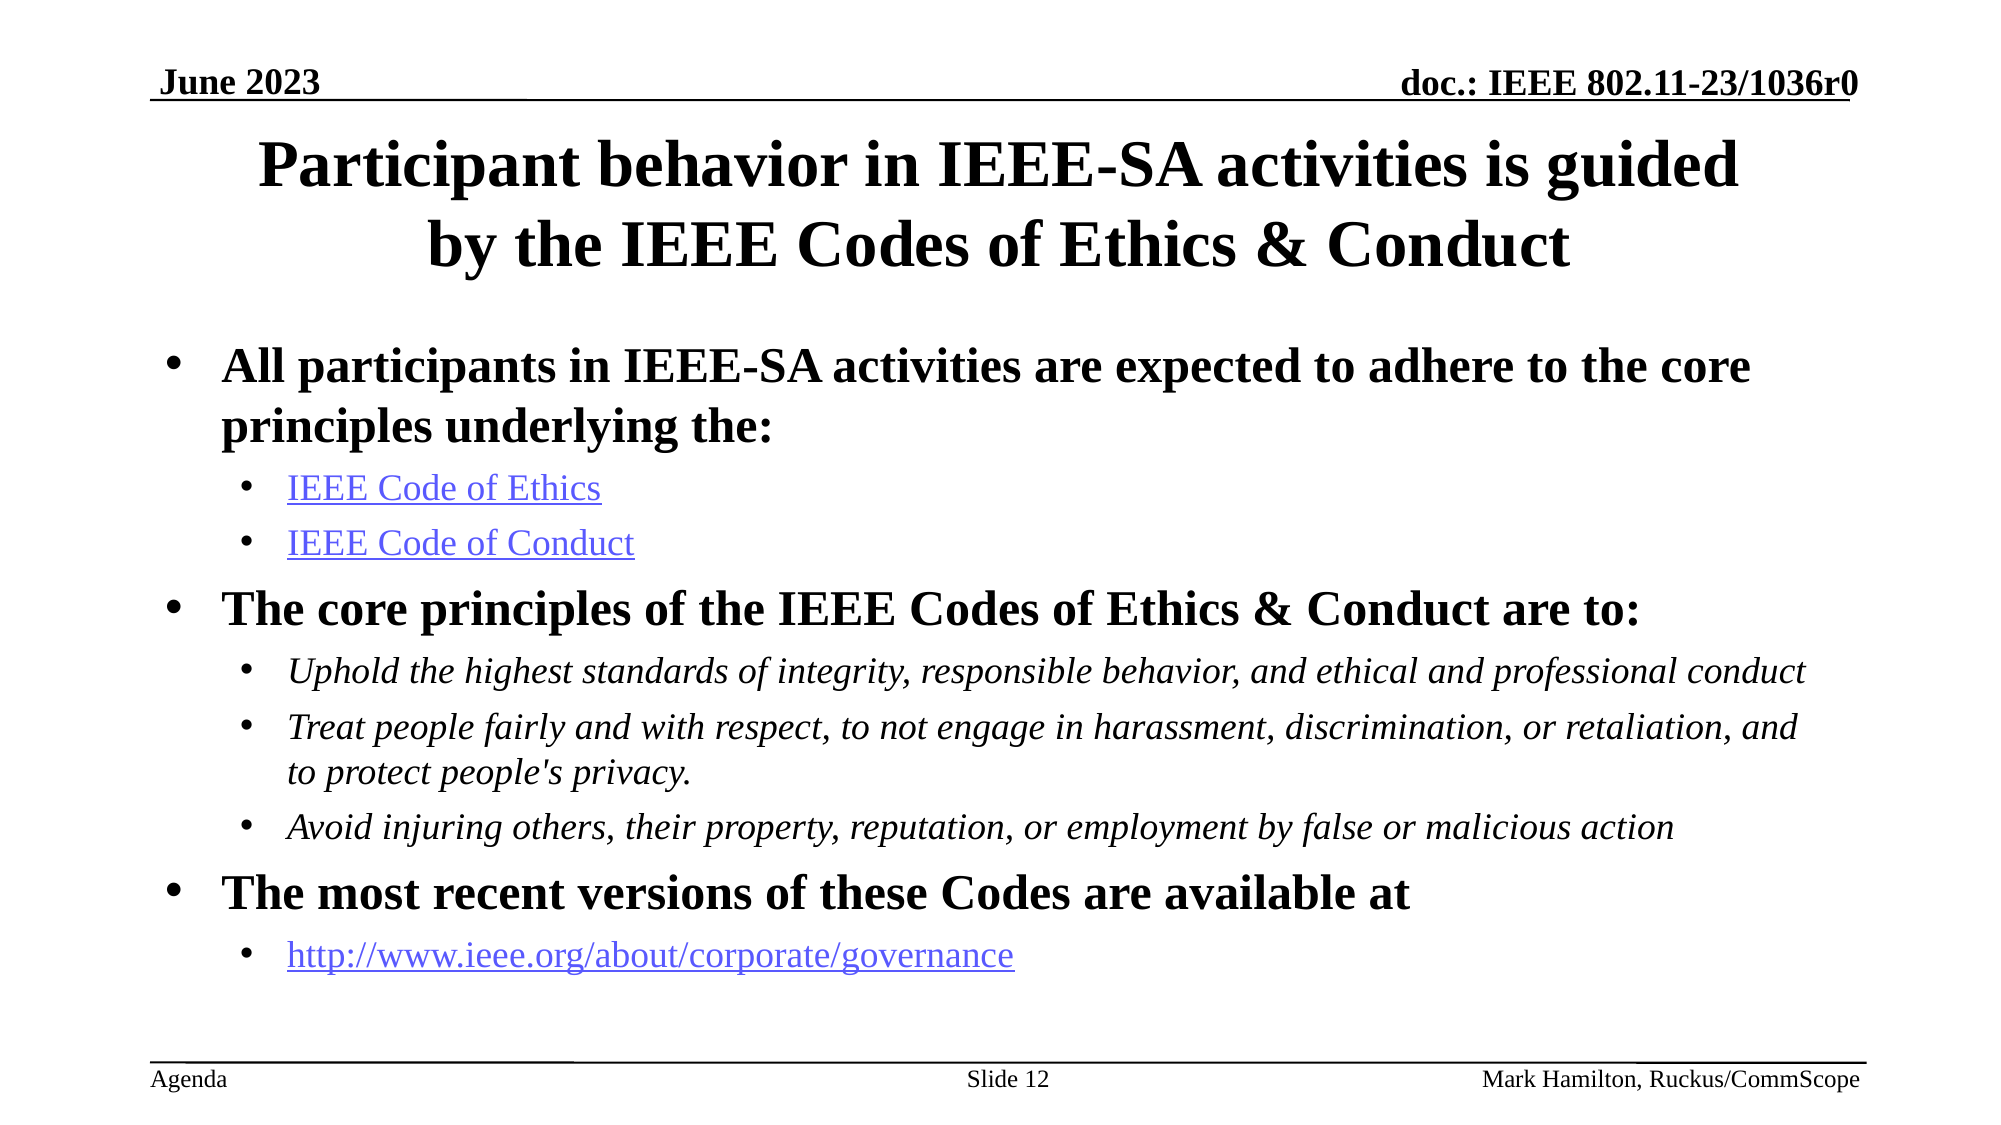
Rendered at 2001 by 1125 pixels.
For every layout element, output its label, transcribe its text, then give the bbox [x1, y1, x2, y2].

slide_number Slide 12 [950, 1061, 1067, 1123]
list All participants in IEEE-SA activities are expected to adhere to the core principles underlying the: IEEE Code of Ethics IEEE Code of Conduct The core principles of the IEEE Codes of Ethics & Conduct are to: Uphold the highest standards of integrity, responsible behavior, and ethical and professional conduct Treat people fairly and with respect, to not engage in harassment, discrimination, or retaliation, and to protect people's privacy. Avoid injuring others, their property, reputation, or employment by false or malicious action The most recent versions of these Codes are available at http://www.ieee.org/about/corporate/governance [149, 324, 1850, 1000]
title Participant behavior in IEEE-SA activities is guided by the IEEE Codes of Ethics & Conduct [149, 112, 1850, 288]
